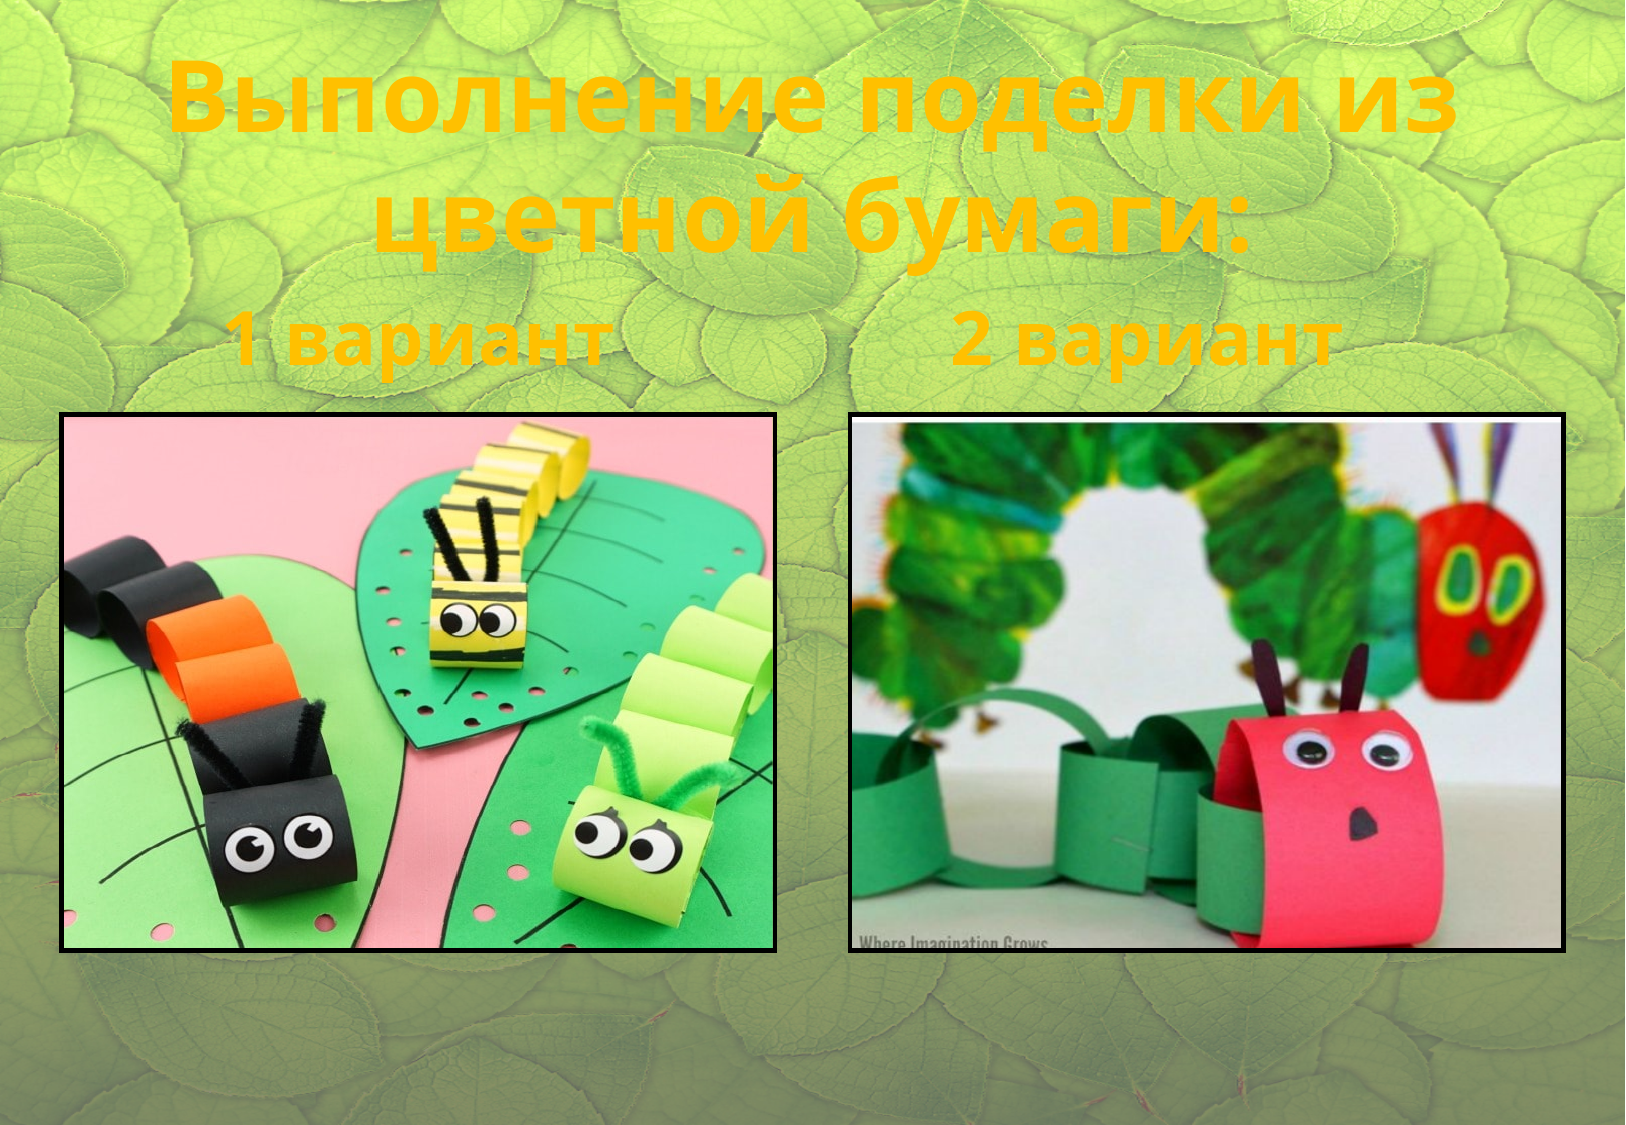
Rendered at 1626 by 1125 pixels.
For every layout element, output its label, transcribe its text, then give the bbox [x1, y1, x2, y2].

text_box 2 вариант [936, 282, 1359, 388]
picture [852, 416, 1561, 949]
picture [64, 416, 773, 949]
text_box 1 вариант [207, 282, 630, 388]
text_box Выполнение поделки из цветной бумаги: [111, 25, 1514, 281]
